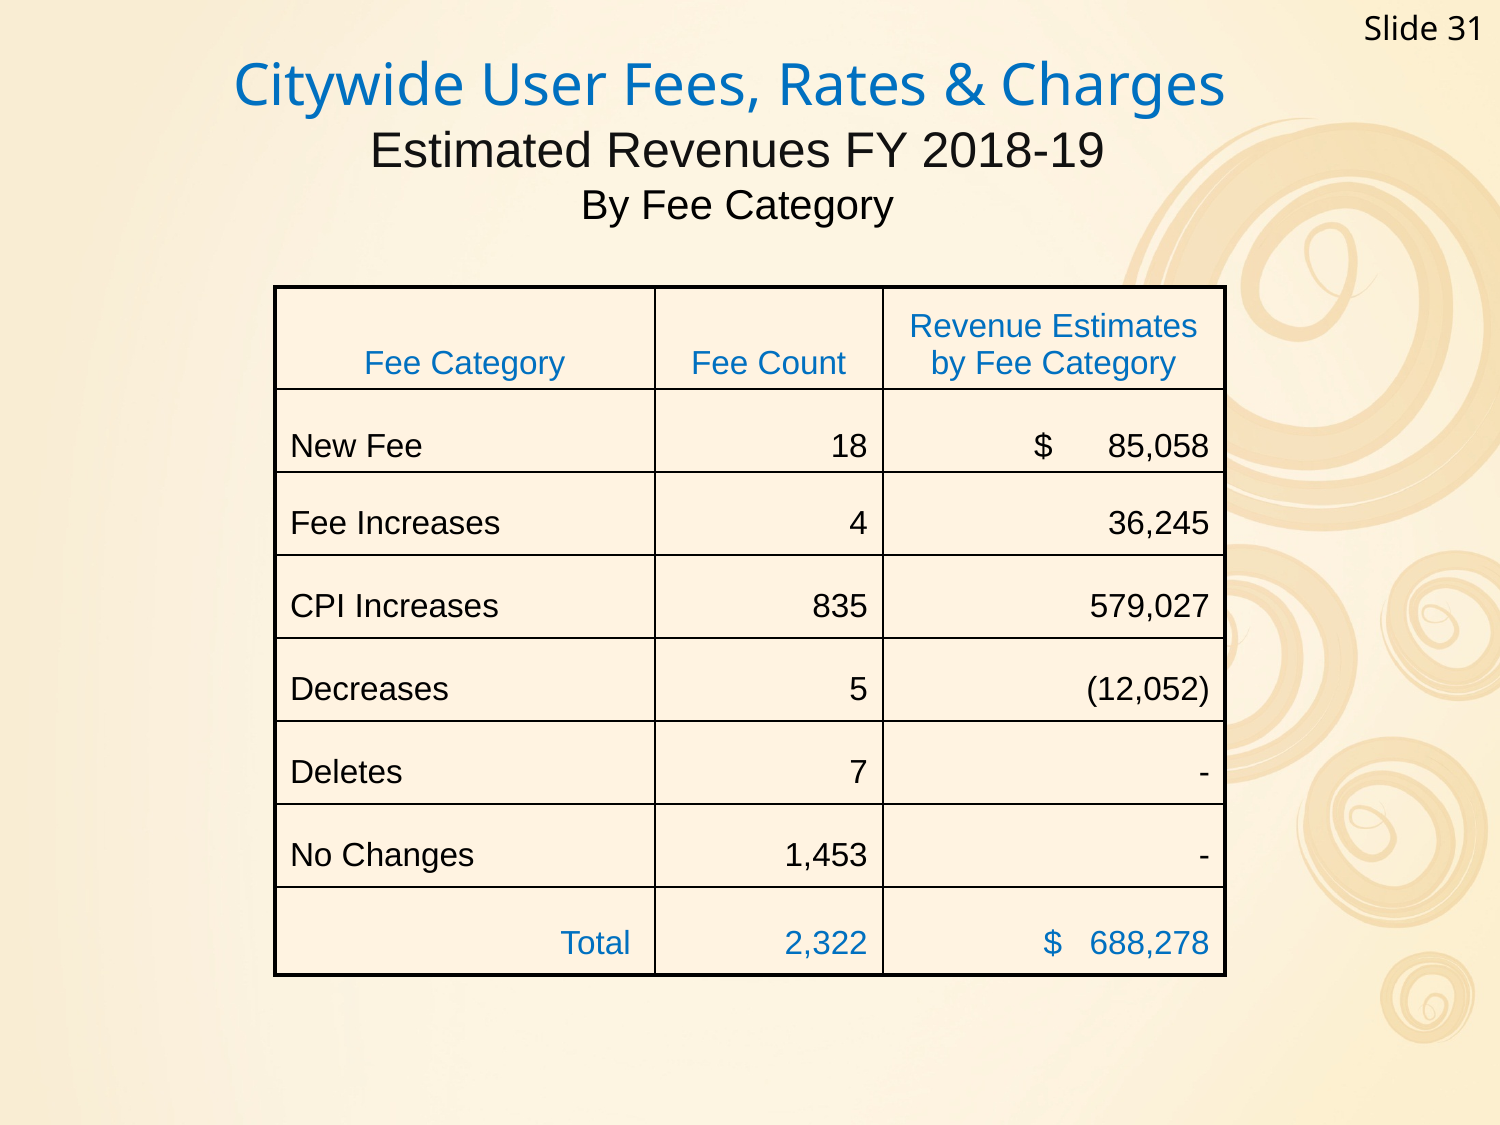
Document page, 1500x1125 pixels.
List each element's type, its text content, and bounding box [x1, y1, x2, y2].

picture [0, 0, 1500, 1125]
table_cell 5 [656, 639, 882, 720]
table_cell CPI Increases [277, 556, 654, 637]
text_box Citywide User Fees, Rates & Charges Estimated Revenues FY 2018-19 By Fee Category [112, 62, 1363, 213]
table_cell - [884, 805, 1223, 886]
table_cell 579,027 [884, 556, 1223, 637]
table_cell Fee Increases [277, 473, 654, 554]
table_cell 1,453 [656, 805, 882, 886]
slide_number Slide 31 [1149, 0, 1500, 75]
table_cell 18 [656, 390, 882, 471]
table_cell (12,052) [884, 639, 1223, 720]
table_header Revenue Estimates by Fee Category [884, 289, 1223, 388]
table_cell 36,245 [884, 473, 1223, 554]
table_cell 2,322 [656, 888, 882, 973]
table_cell Total [277, 888, 654, 973]
table_header Fee Count [656, 289, 882, 388]
table_cell New Fee [277, 390, 654, 471]
table_cell Decreases [277, 639, 654, 720]
table_cell $ 85,058 [884, 390, 1223, 471]
table_cell 7 [656, 722, 882, 803]
table_cell Deletes [277, 722, 654, 803]
table_header Fee Category [277, 289, 654, 388]
table_cell $ 688,278 [884, 888, 1223, 973]
table_cell No Changes [277, 805, 654, 886]
table_cell 835 [656, 556, 882, 637]
table_cell - [884, 722, 1223, 803]
table_cell 4 [656, 473, 882, 554]
